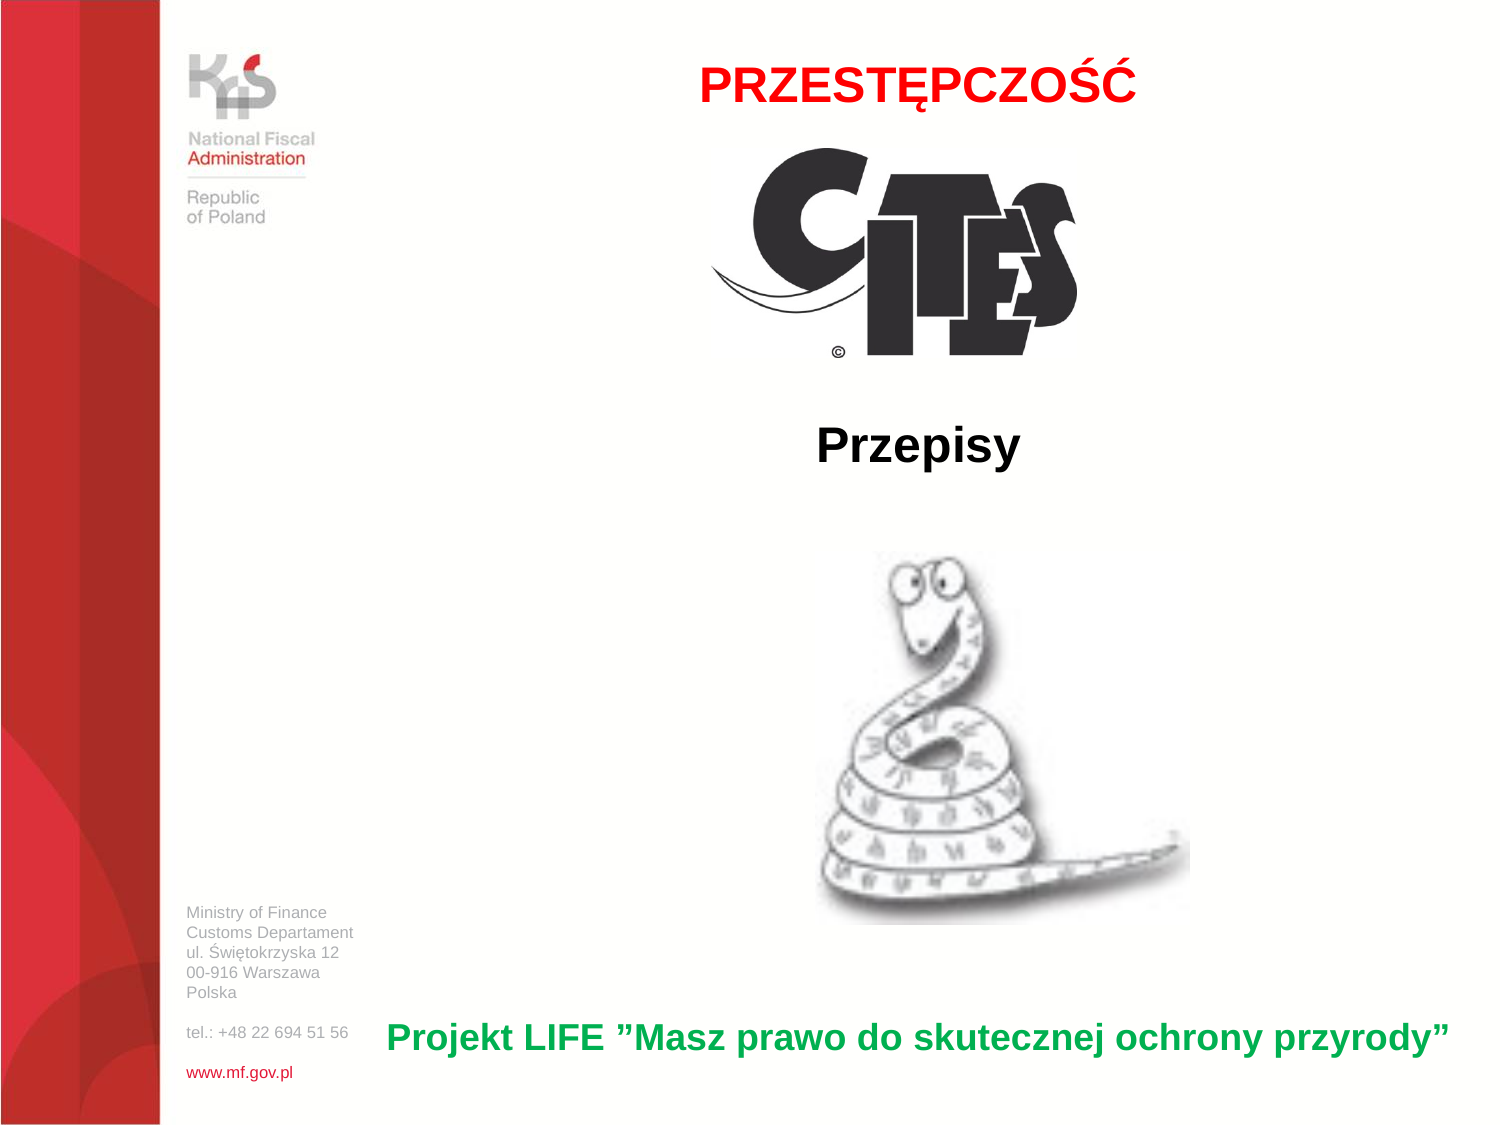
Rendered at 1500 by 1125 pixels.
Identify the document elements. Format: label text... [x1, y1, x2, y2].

picture [0, 0, 1500, 1125]
text_box PRZESTĘPCZOŚĆ Przepisy Projekt LIFE ”Masz prawo do skutecznej ochrony przyrody” [349, 45, 1488, 1066]
text_box Ministry of Finance Customs Departament ul. Świętokrzyska 12 00-916 Warszawa Polska tel.: +48 22 694 51 56 www.mf.gov.pl [171, 894, 377, 1090]
